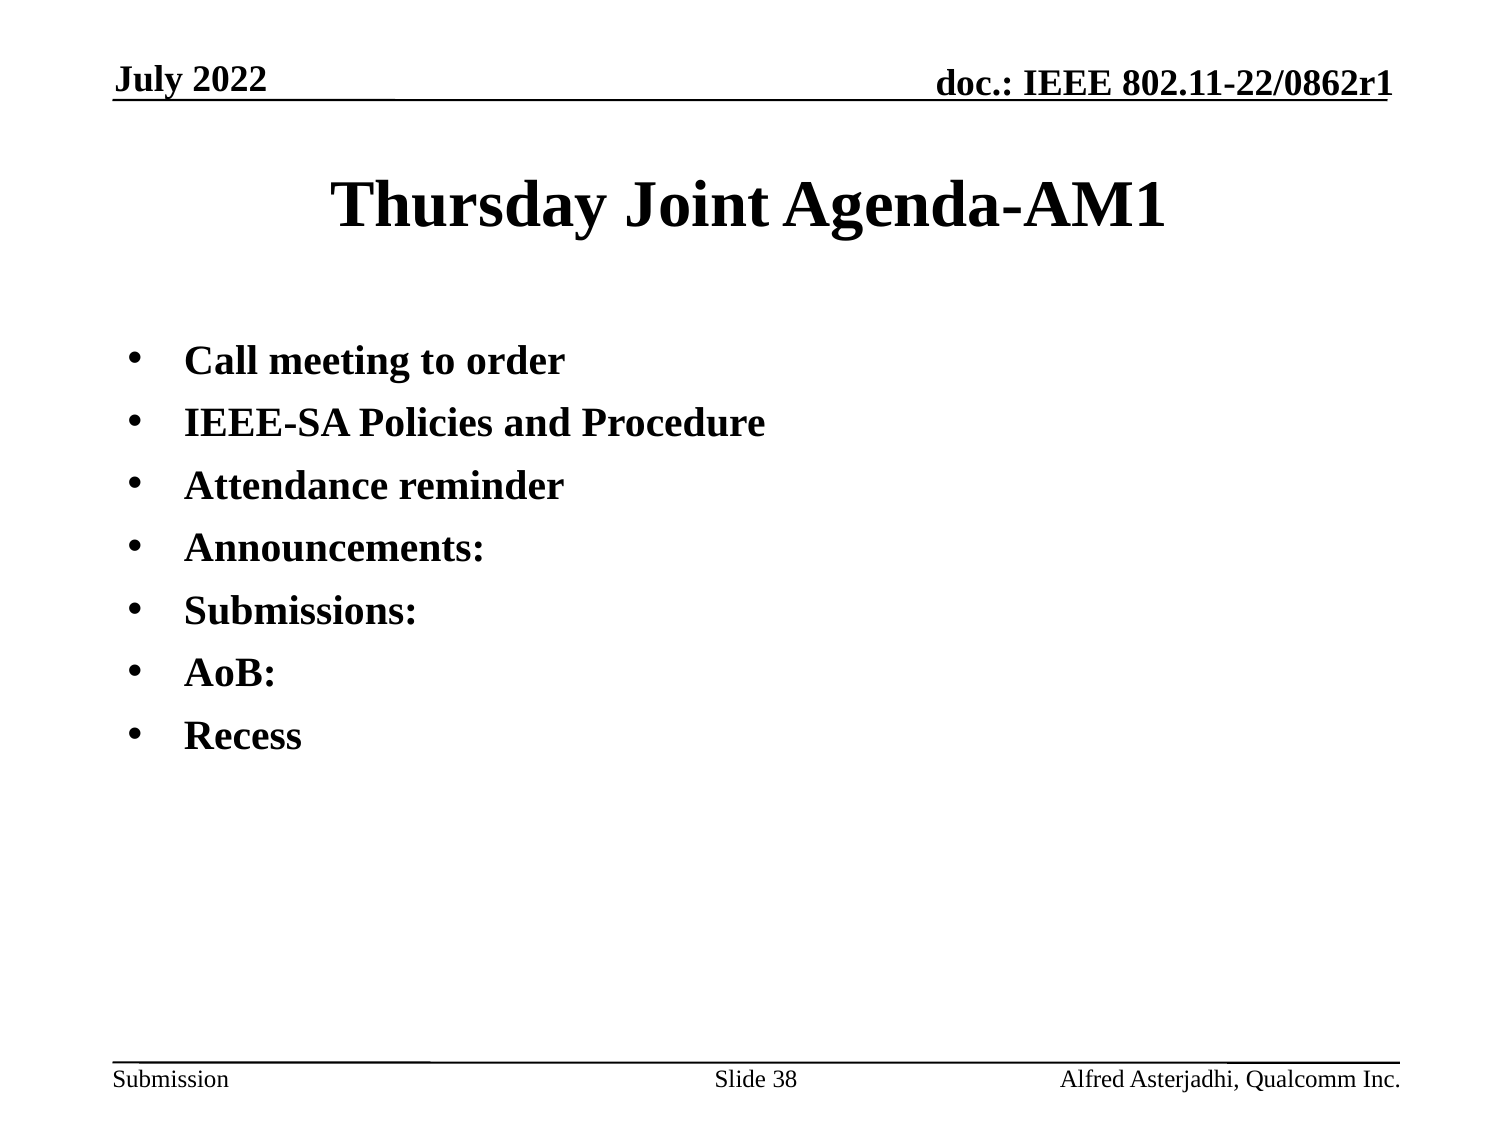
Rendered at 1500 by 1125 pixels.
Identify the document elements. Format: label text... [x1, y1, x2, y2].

list Call meeting to order IEEE-SA Policies and Procedure Attendance reminder Announcements: Submissions: AoB: Recess [112, 324, 1388, 1000]
footer Alfred Asterjadhi, Qualcomm Inc. [878, 1061, 1402, 1093]
title Thursday Joint Agenda-AM1 [112, 112, 1388, 288]
slide_number Slide 38 [712, 1061, 800, 1123]
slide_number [114, 54, 423, 100]
